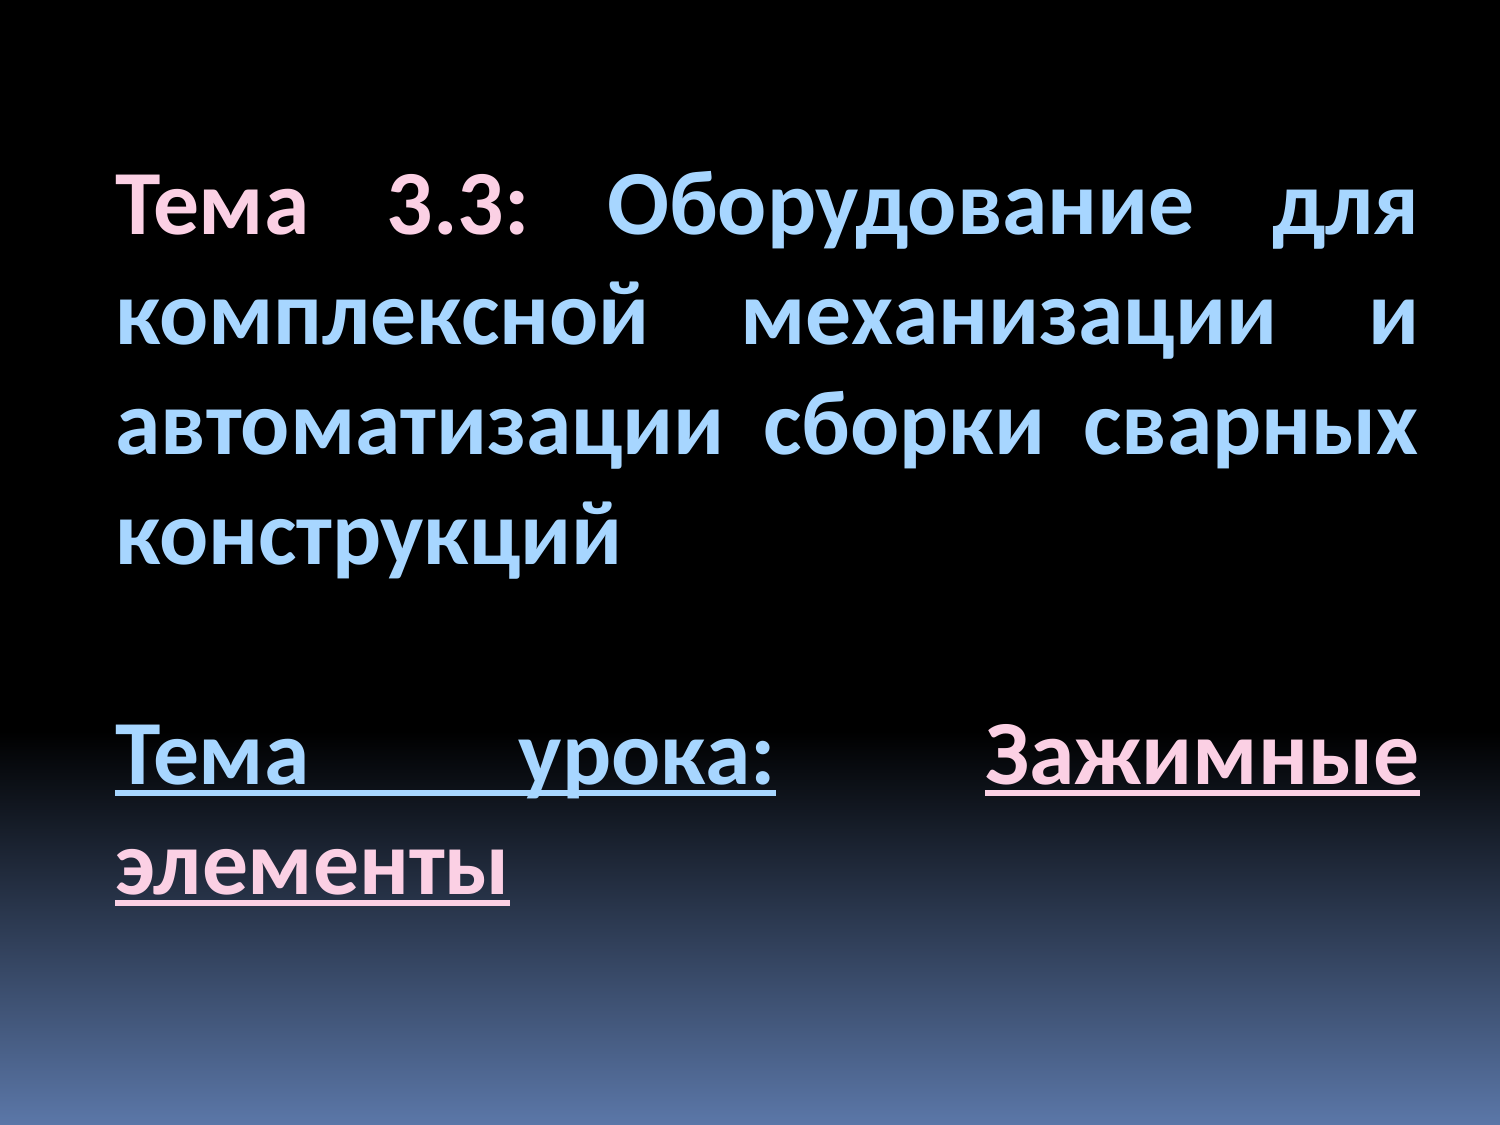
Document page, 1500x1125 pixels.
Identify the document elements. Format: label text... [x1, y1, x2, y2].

text_box Тема 3.3: Оборудование для комплексной механизации и автоматизации сборки сварных конструкций Тема урока: Зажимные элементы [100, 135, 1436, 1000]
